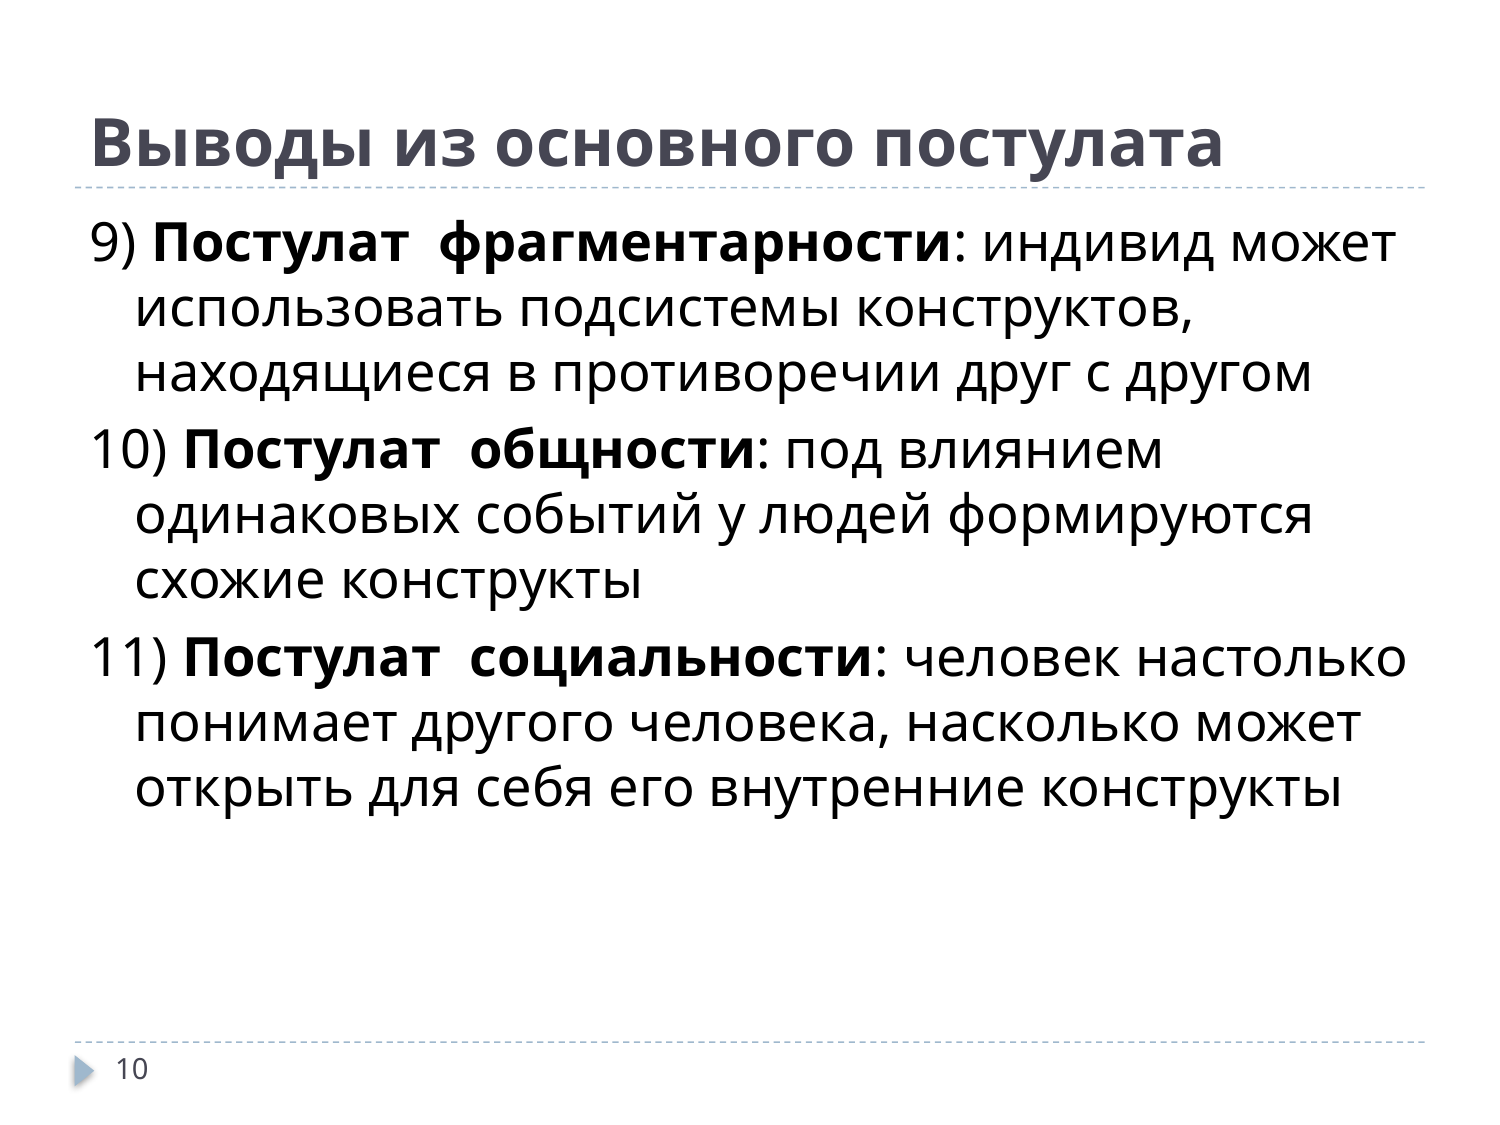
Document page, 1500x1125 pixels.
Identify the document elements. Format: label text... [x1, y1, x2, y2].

title Выводы из основного постулата [75, 24, 1425, 188]
list 9) Постулат фрагментарности: индивид может использовать подсистемы конструктов, находящиеся в противоречии друг с другом 10) Постулат общности: под влиянием одинаковых событий у людей формируются схожие конструкты 11) Постулат социальности: человек настолько понимает другого человека, насколько может открыть для себя его внутренние конструкты [75, 200, 1425, 1010]
slide_number 10 [100, 1042, 426, 1103]
